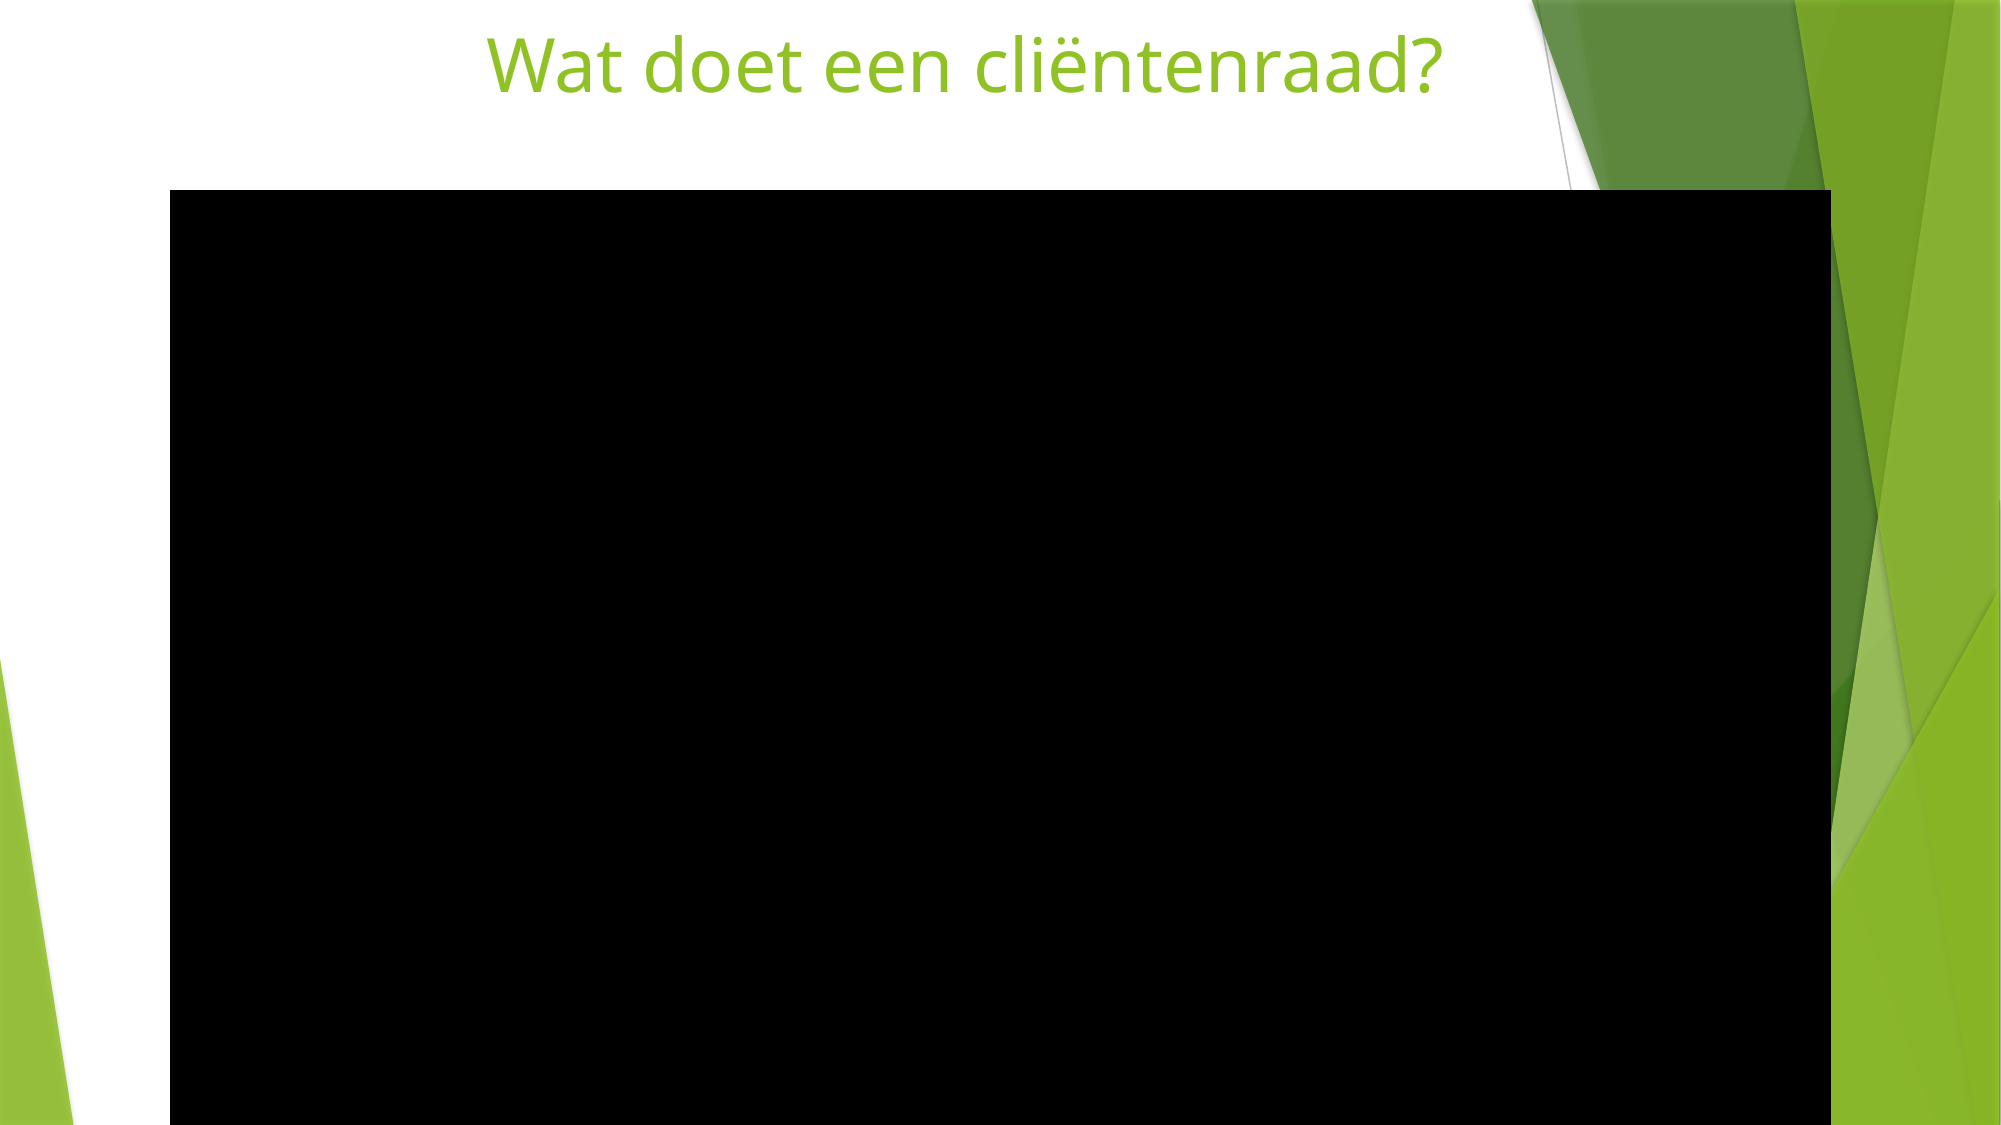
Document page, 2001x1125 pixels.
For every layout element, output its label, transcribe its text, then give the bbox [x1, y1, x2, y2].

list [169, 189, 1833, 1125]
title Wat doet een cliëntenraad? [168, 9, 1763, 190]
